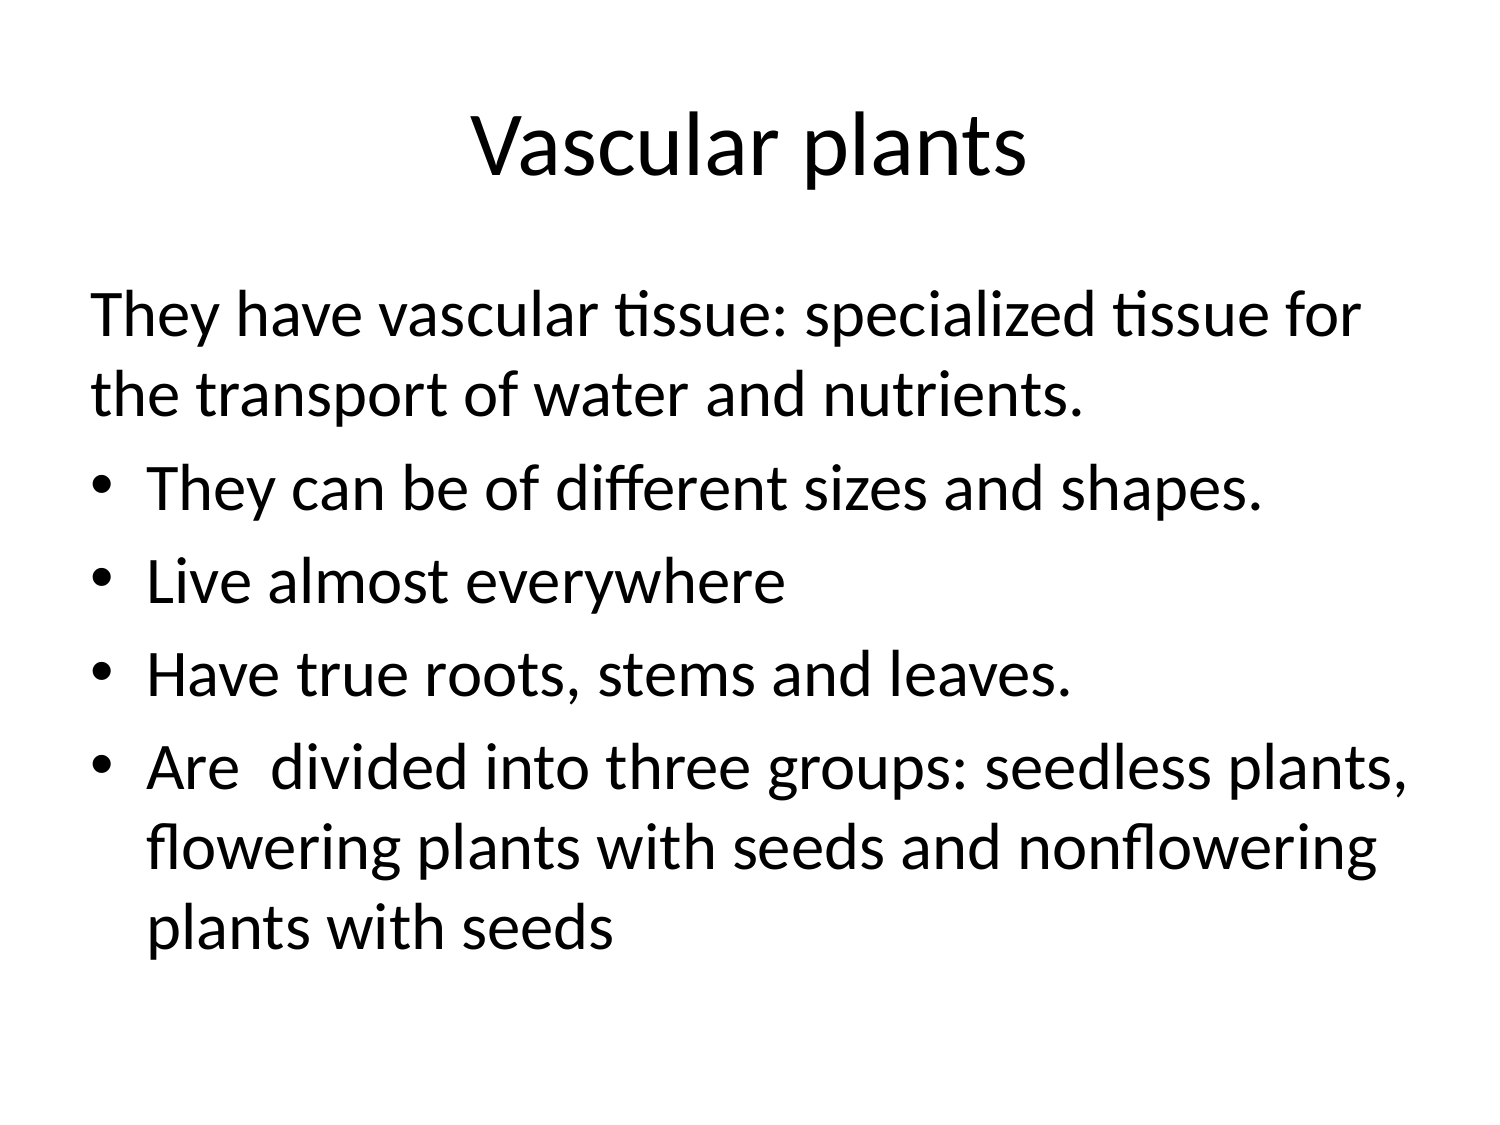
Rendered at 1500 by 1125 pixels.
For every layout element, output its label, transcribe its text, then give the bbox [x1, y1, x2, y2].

list They have vascular tissue: specialized tissue for the transport of water and nutrients. They can be of different sizes and shapes. Live almost everywhere Have true roots, stems and leaves. Are divided into three groups: seedless plants, flowering plants with seeds and nonflowering plants with seeds [75, 262, 1425, 1005]
title Vascular plants [75, 45, 1425, 233]
